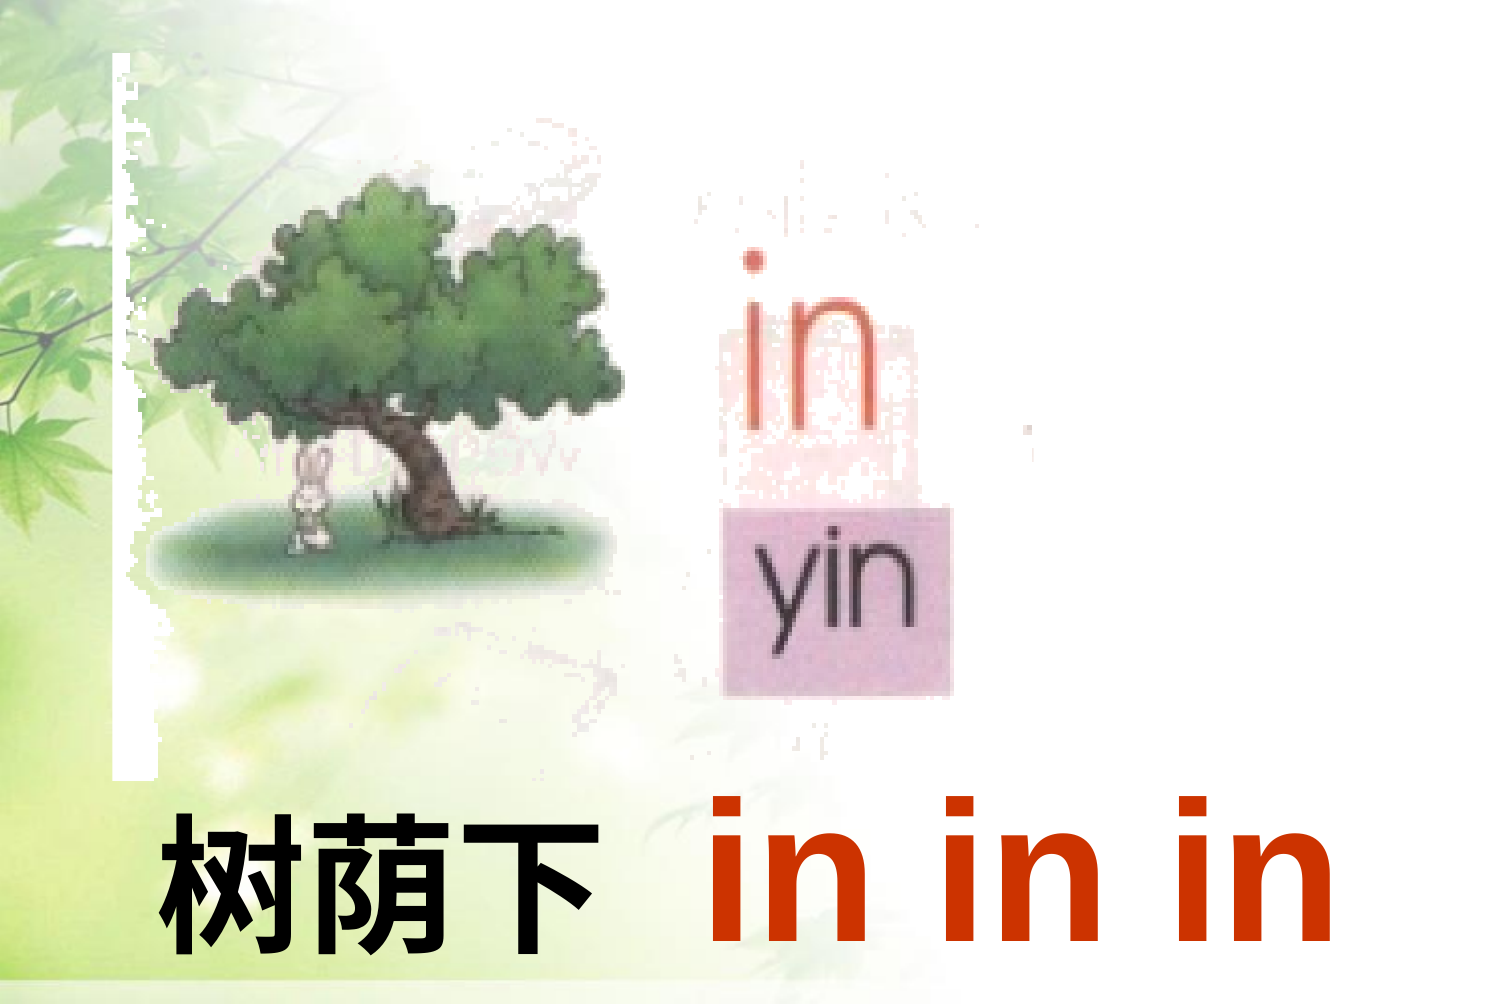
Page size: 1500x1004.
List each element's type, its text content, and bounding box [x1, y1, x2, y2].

text_box 树荫下 in in in [76, 733, 1424, 989]
picture [0, 0, 1500, 1004]
